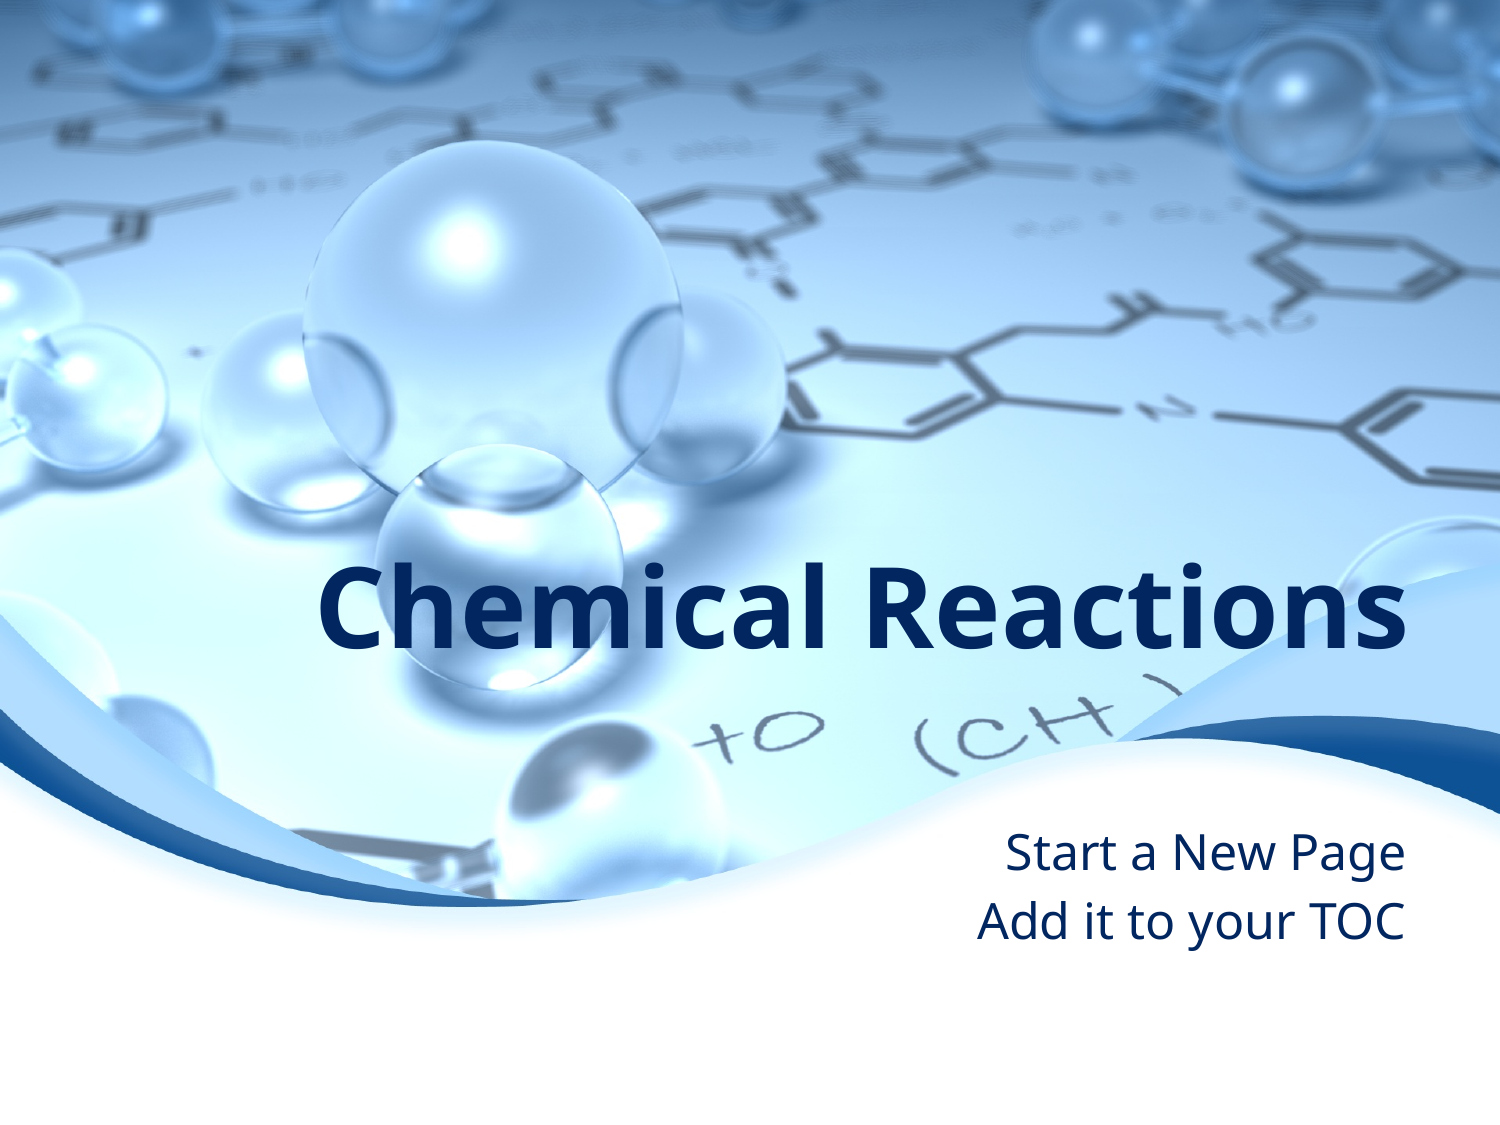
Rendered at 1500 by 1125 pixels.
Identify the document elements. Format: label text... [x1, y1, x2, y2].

title Chemical Reactions [149, 537, 1426, 679]
subtitle Start a New Page Add it to your TOC [149, 812, 1423, 1101]
picture [0, 0, 1500, 1125]
